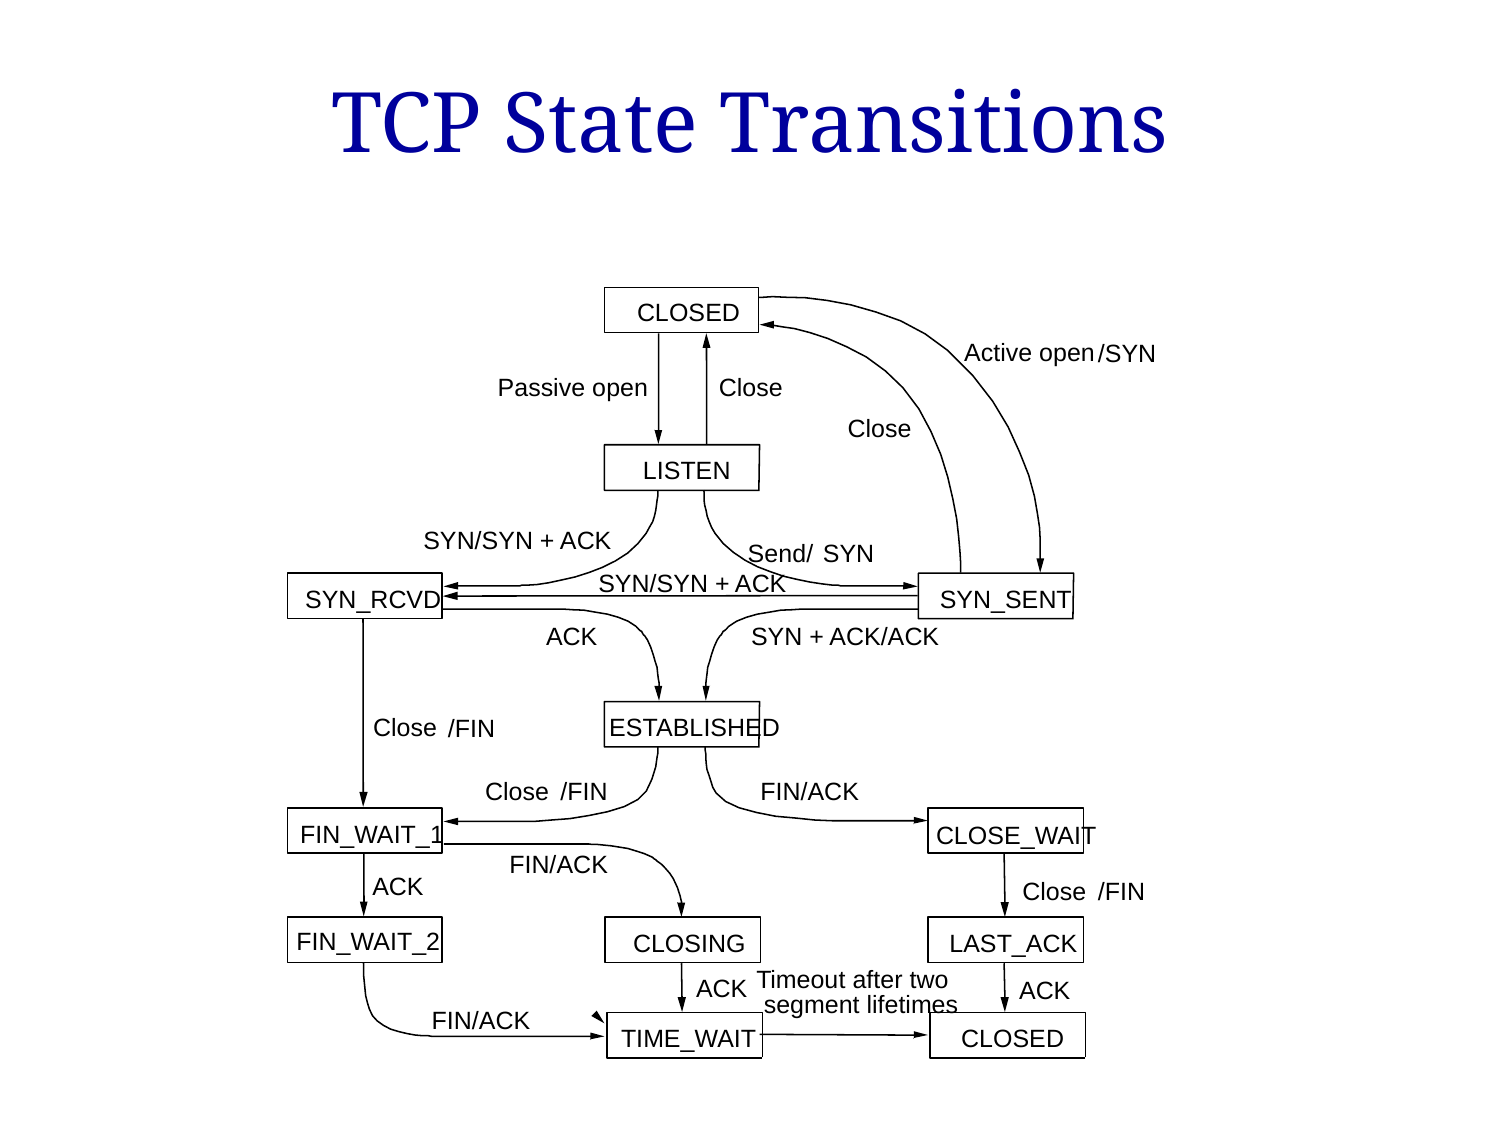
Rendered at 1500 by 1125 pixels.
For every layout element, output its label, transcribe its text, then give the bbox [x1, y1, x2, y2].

text_box [772, 325, 961, 573]
text_box [591, 1010, 605, 1024]
text_box [702, 685, 711, 701]
text_box [654, 429, 663, 445]
text_box Active open [964, 336, 1096, 367]
text_box [677, 902, 686, 917]
text_box [459, 490, 658, 586]
text_box [359, 791, 368, 807]
text_box FIN/ACK [497, 1004, 531, 1015]
text_box [604, 444, 760, 491]
text_box [913, 1031, 928, 1039]
text_box [705, 609, 919, 688]
text_box [677, 997, 686, 1012]
text_box SYN/SYN + ACK [423, 525, 581, 555]
text_box [359, 901, 368, 917]
text_box SYN [822, 537, 875, 568]
text_box [443, 817, 459, 826]
text_box [604, 287, 759, 333]
text_box [605, 916, 761, 963]
text_box [287, 573, 443, 619]
text_box [902, 581, 918, 590]
text_box FIN/ACK [509, 861, 580, 879]
text_box /FIN [1097, 875, 1146, 905]
text_box [918, 573, 1074, 619]
text_box /SYN [1097, 337, 1157, 368]
text_box Passive open [497, 371, 649, 401]
text_box [1036, 558, 1045, 573]
text_box SYN + ACK/ACK [809, 620, 940, 651]
text_box Close [373, 710, 438, 741]
text_box Timeout after two [756, 963, 957, 994]
text_box [913, 816, 927, 825]
text_box [927, 807, 1084, 853]
text_box [443, 581, 459, 590]
text_box Close [485, 774, 550, 805]
text_box [705, 746, 913, 821]
text_box /FIN [447, 712, 496, 743]
text_box [703, 490, 903, 586]
text_box ACK [372, 870, 424, 901]
text_box [1000, 997, 1009, 1012]
text_box ESTABLISHED [759, 710, 781, 741]
text_box TIME_WAIT [621, 1022, 757, 1053]
text_box ACK [1019, 974, 1071, 1005]
text_box [442, 609, 660, 687]
text_box Close [1022, 875, 1087, 905]
text_box [929, 1012, 1086, 1059]
text_box /FIN [560, 774, 580, 782]
text_box [607, 1012, 763, 1059]
text_box [654, 685, 663, 701]
text_box [702, 333, 711, 348]
text_box Close [718, 371, 783, 401]
text_box [459, 746, 658, 822]
text_box [927, 916, 1084, 963]
title TCP State Transitions [74, 47, 1426, 191]
text_box FIN/ACK [787, 774, 860, 800]
text_box [363, 962, 590, 1037]
text_box SYN/SYN + ACK [598, 567, 787, 598]
text_box [443, 591, 458, 601]
text_box [589, 1032, 605, 1041]
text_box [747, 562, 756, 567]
text_box [287, 916, 443, 963]
text_box [759, 296, 1041, 558]
text_box [443, 844, 682, 902]
text_box [287, 807, 443, 853]
text_box ACK [695, 972, 748, 1002]
text_box CLOSED [961, 1022, 1065, 1053]
text_box [759, 320, 774, 329]
text_box [1000, 902, 1009, 917]
text_box Close [847, 427, 859, 443]
text_box segment lifetimes [763, 988, 959, 1019]
text_box CLOSE_WAIT [1084, 819, 1097, 850]
text_box [604, 701, 760, 747]
